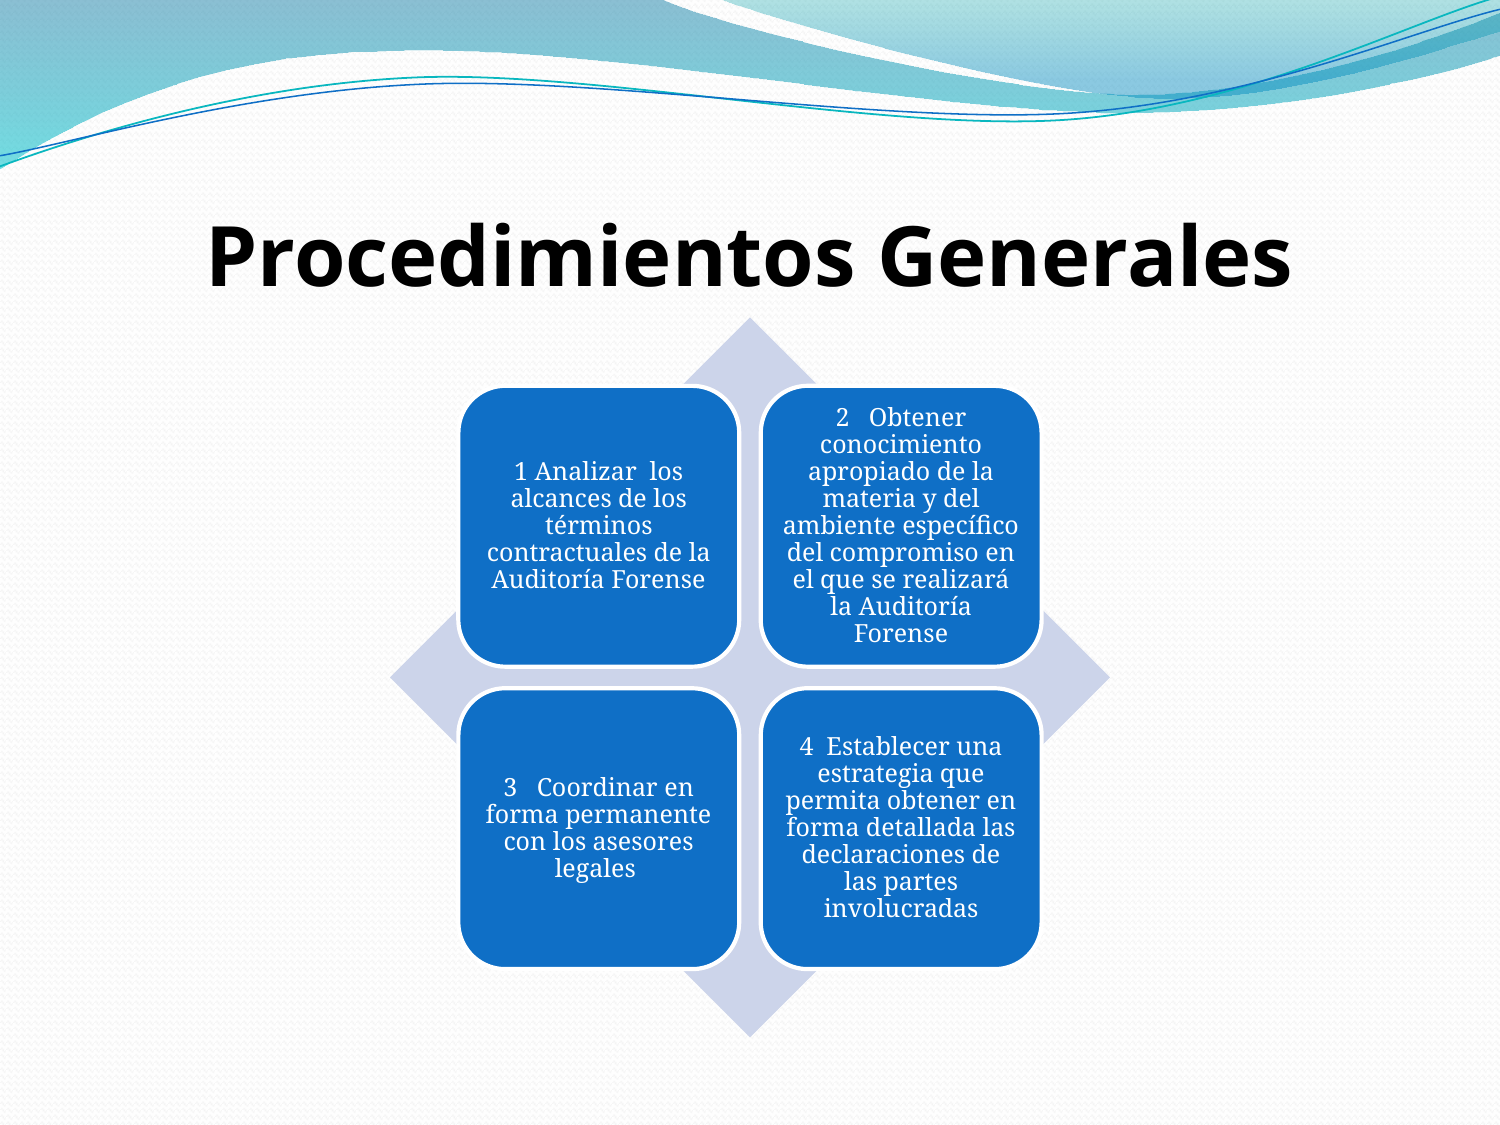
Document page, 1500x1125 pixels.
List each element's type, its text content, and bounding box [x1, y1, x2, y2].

title Procedimientos Generales [75, 115, 1425, 303]
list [74, 317, 1426, 1038]
